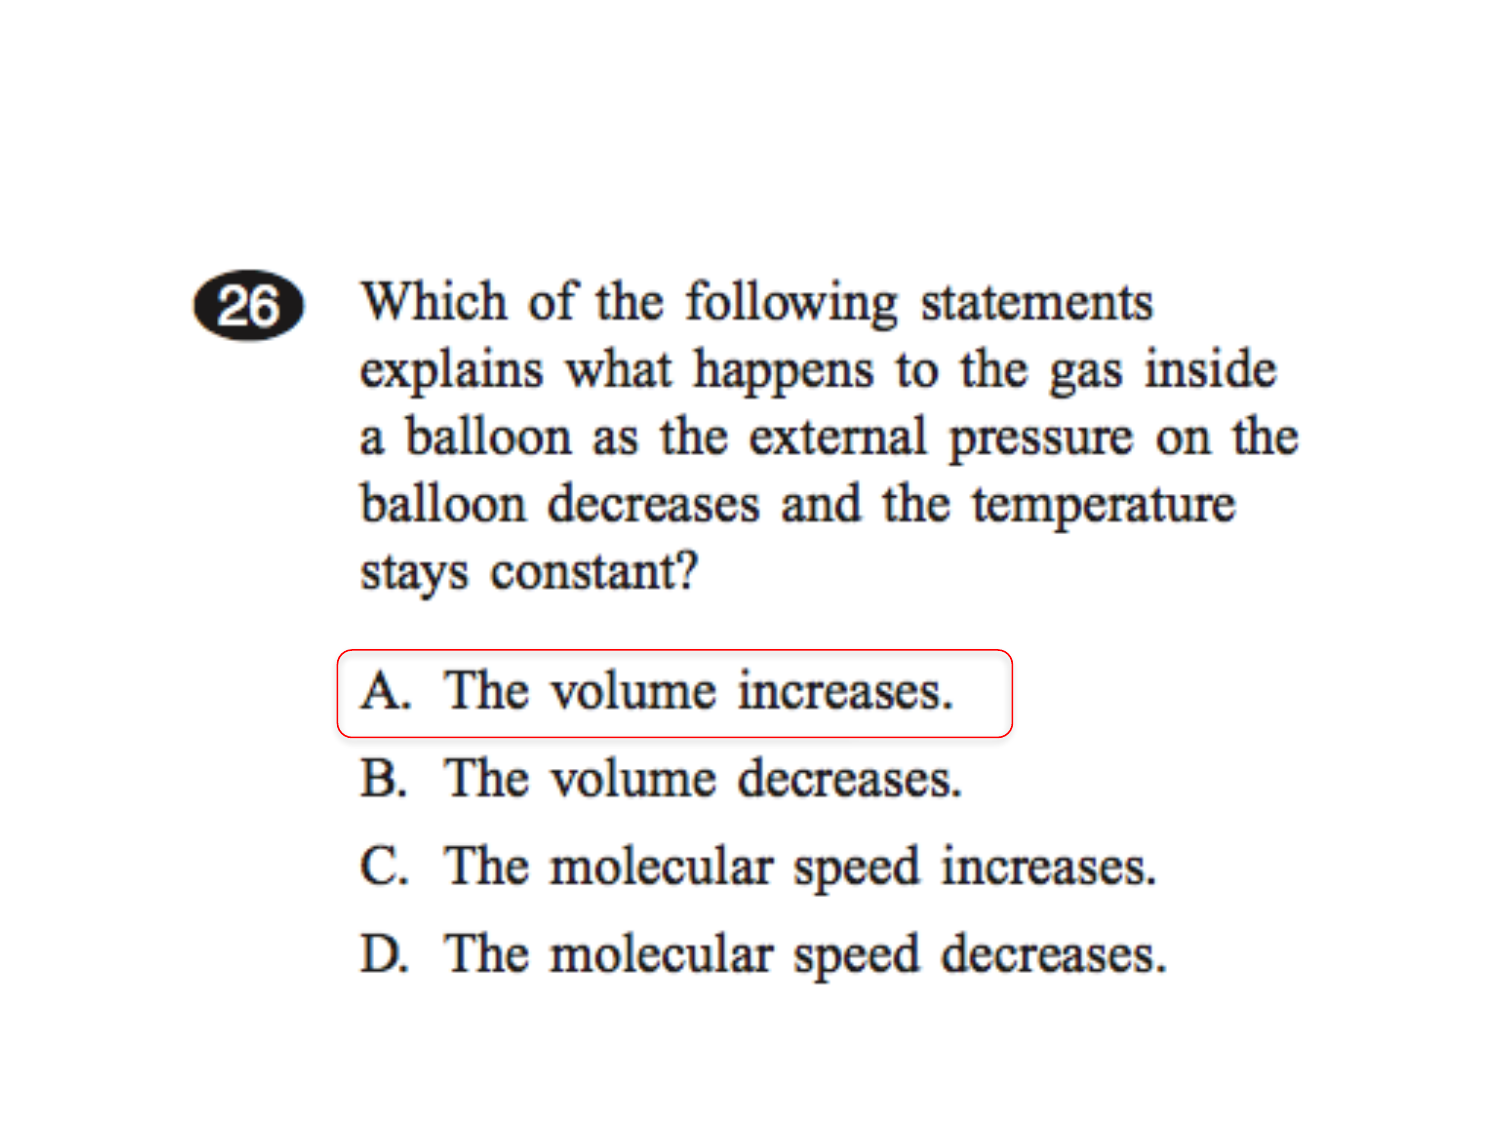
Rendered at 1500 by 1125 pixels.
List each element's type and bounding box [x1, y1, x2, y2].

list [74, 262, 1426, 1006]
